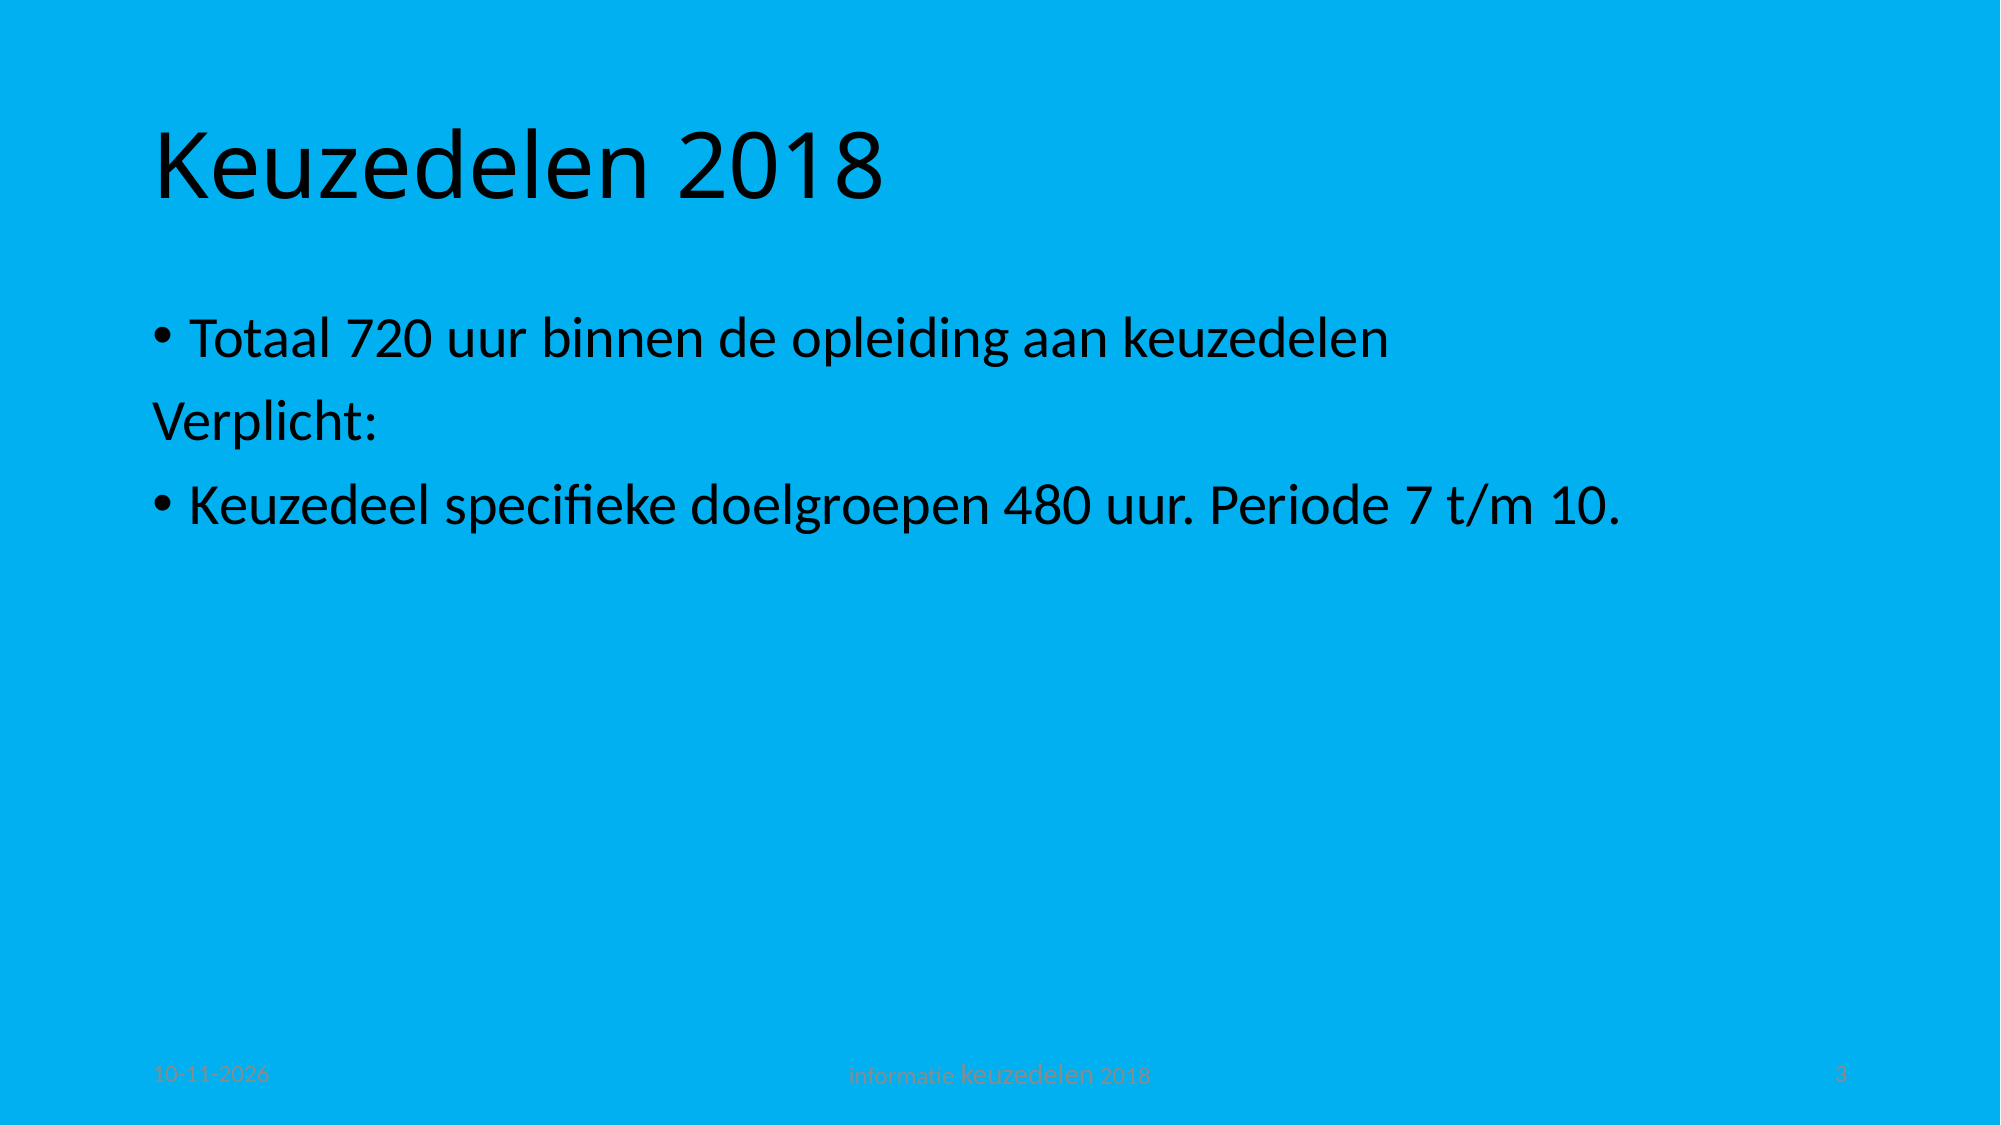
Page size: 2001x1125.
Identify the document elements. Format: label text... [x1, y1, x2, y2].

slide_number 3 [1412, 1042, 1863, 1103]
footer informatie keuzedelen 2018 [662, 1042, 1338, 1103]
list Totaal 720 uur binnen de opleiding aan keuzedelen Verplicht: Keuzedeel specifieke doelgroepen 480 uur. Periode 7 t/m 10. [137, 299, 1863, 1014]
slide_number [137, 1042, 588, 1103]
title Keuzedelen 2018 [137, 59, 1863, 278]
